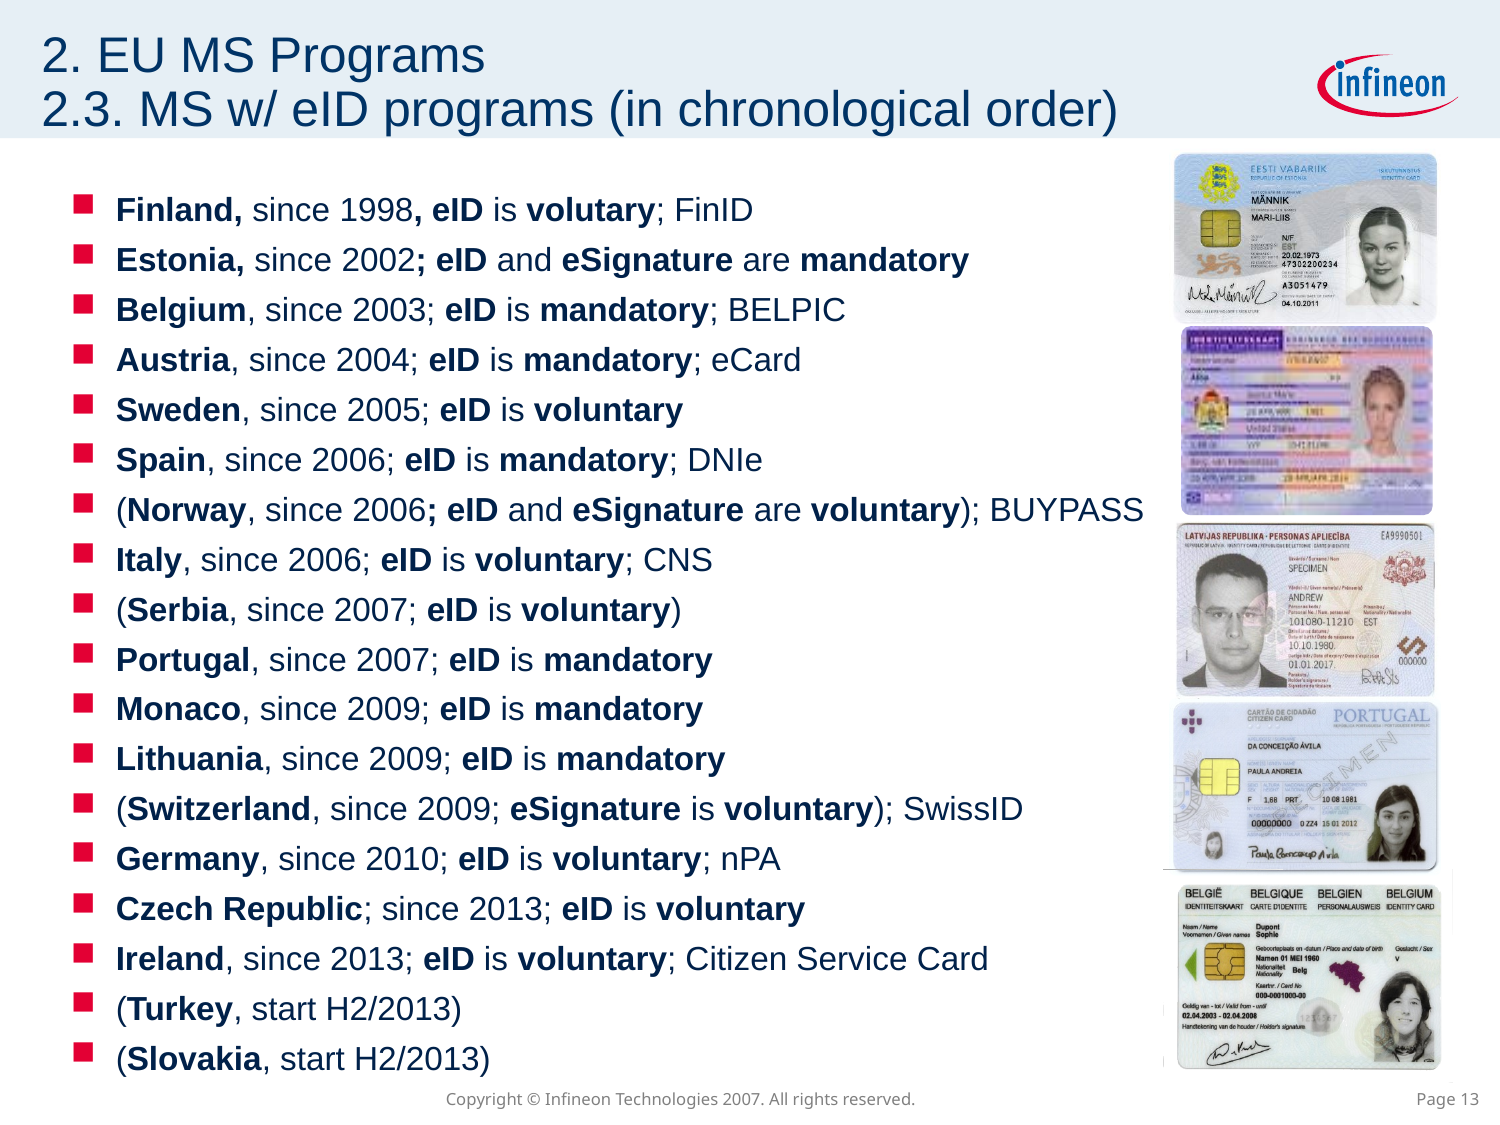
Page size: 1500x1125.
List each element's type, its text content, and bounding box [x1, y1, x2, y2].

picture [1168, 148, 1442, 516]
list Finland, since 1998, eID is volutary; FinID Estonia, since 2002; eID and eSignature are mandatory Belgium, since 2003; eID is mandatory; BELPIC Austria, since 2004; eID is mandatory; eCard Sweden, since 2005; eID is voluntary Spain, since 2006; eID is mandatory; DNIe (Norway, since 2006; eID and eSignature are voluntary); BUYPASS Italy, since 2006; eID is voluntary; CNS (Serbia, since 2007; eID is voluntary) Portugal, since 2007; eID is mandatory Monaco, since 2009; eID is mandatory Lithuania, since 2009; eID is mandatory (Switzerland, since 2009; eSignature is voluntary); SwissID Germany, since 2010; eID is voluntary; nPA Czech Republic; since 2013; eID is voluntary Ireland, since 2013; eID is voluntary; Citizen Service Card (Turkey, start H2/2013) (Slovakia, start H2/2013) [70, 178, 1489, 1125]
title 2. EU MS Programs 2.3. MS w/ eID programs (in chronological order) [40, 10, 1300, 138]
picture [1163, 520, 1454, 1083]
